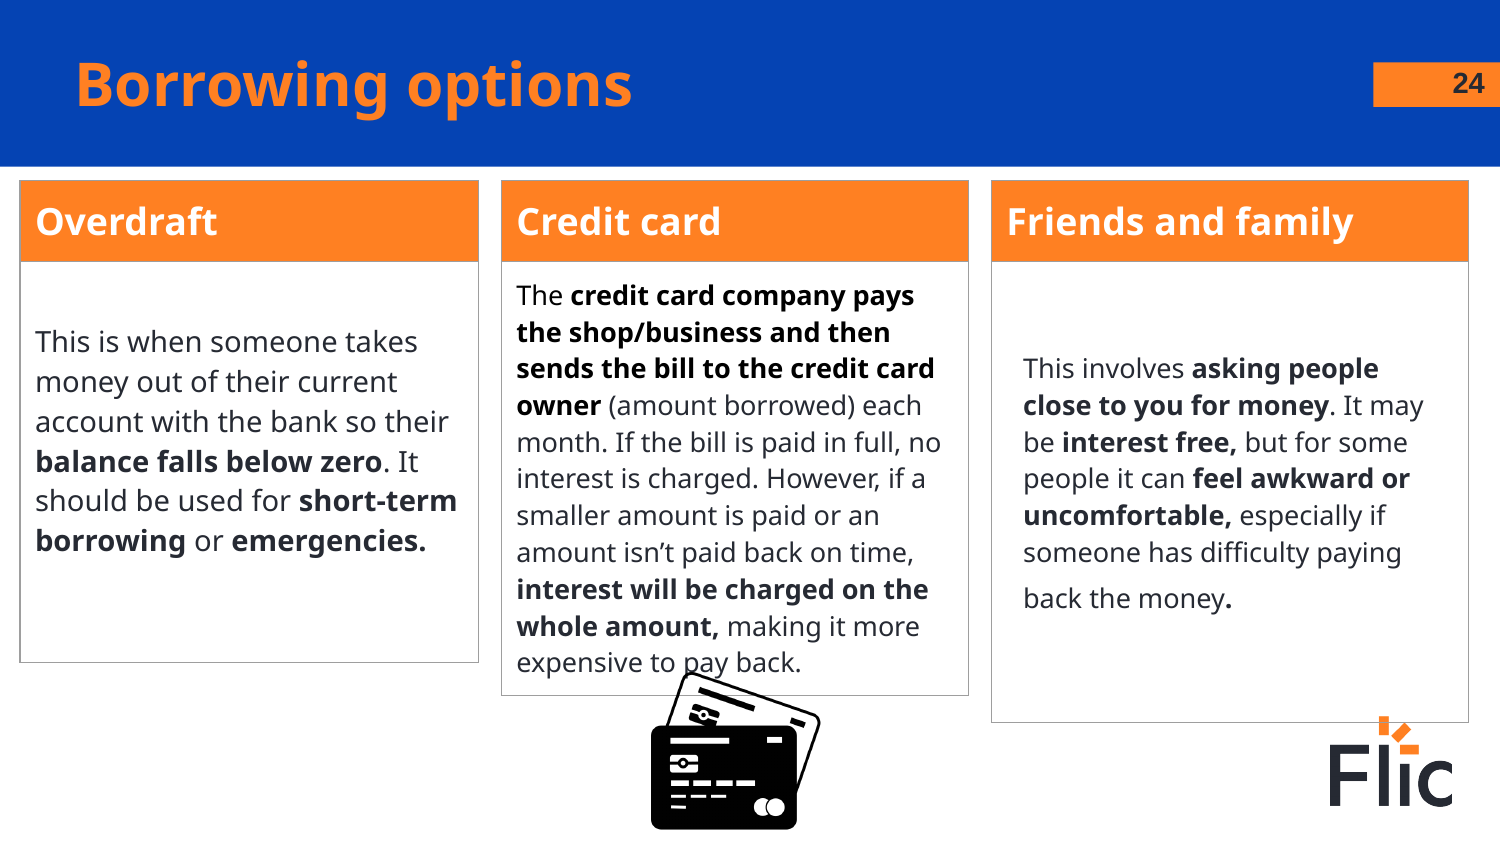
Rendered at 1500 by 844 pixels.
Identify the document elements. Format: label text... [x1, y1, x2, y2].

title Borrowing options [59, 40, 1328, 125]
table_header Friends and family [992, 181, 1468, 261]
slide_number ‹#› [1410, 49, 1500, 115]
table_cell This is when someone takes money out of their current account with the bank so their balance falls below zero. It should be used for short-term borrowing or emergencies. [21, 262, 478, 662]
picture [645, 668, 832, 844]
table_cell This involves asking people close to you for money. It may be interest free, but for some people it can feel awkward or uncomfortable, especially if someone has difficulty paying back the money. [992, 262, 1468, 722]
table_header Overdraft [21, 181, 478, 261]
table_cell The credit card company pays the shop/business and then sends the bill to the credit card owner (amount borrowed) each month. If the bill is paid in full, no interest is charged. However, if a smaller amount is paid or an amount isn’t paid back on time, interest will be charged on the whole amount, making it more expensive to pay back. [502, 262, 968, 695]
picture [1330, 723, 1452, 807]
table_header Credit card [502, 181, 968, 261]
